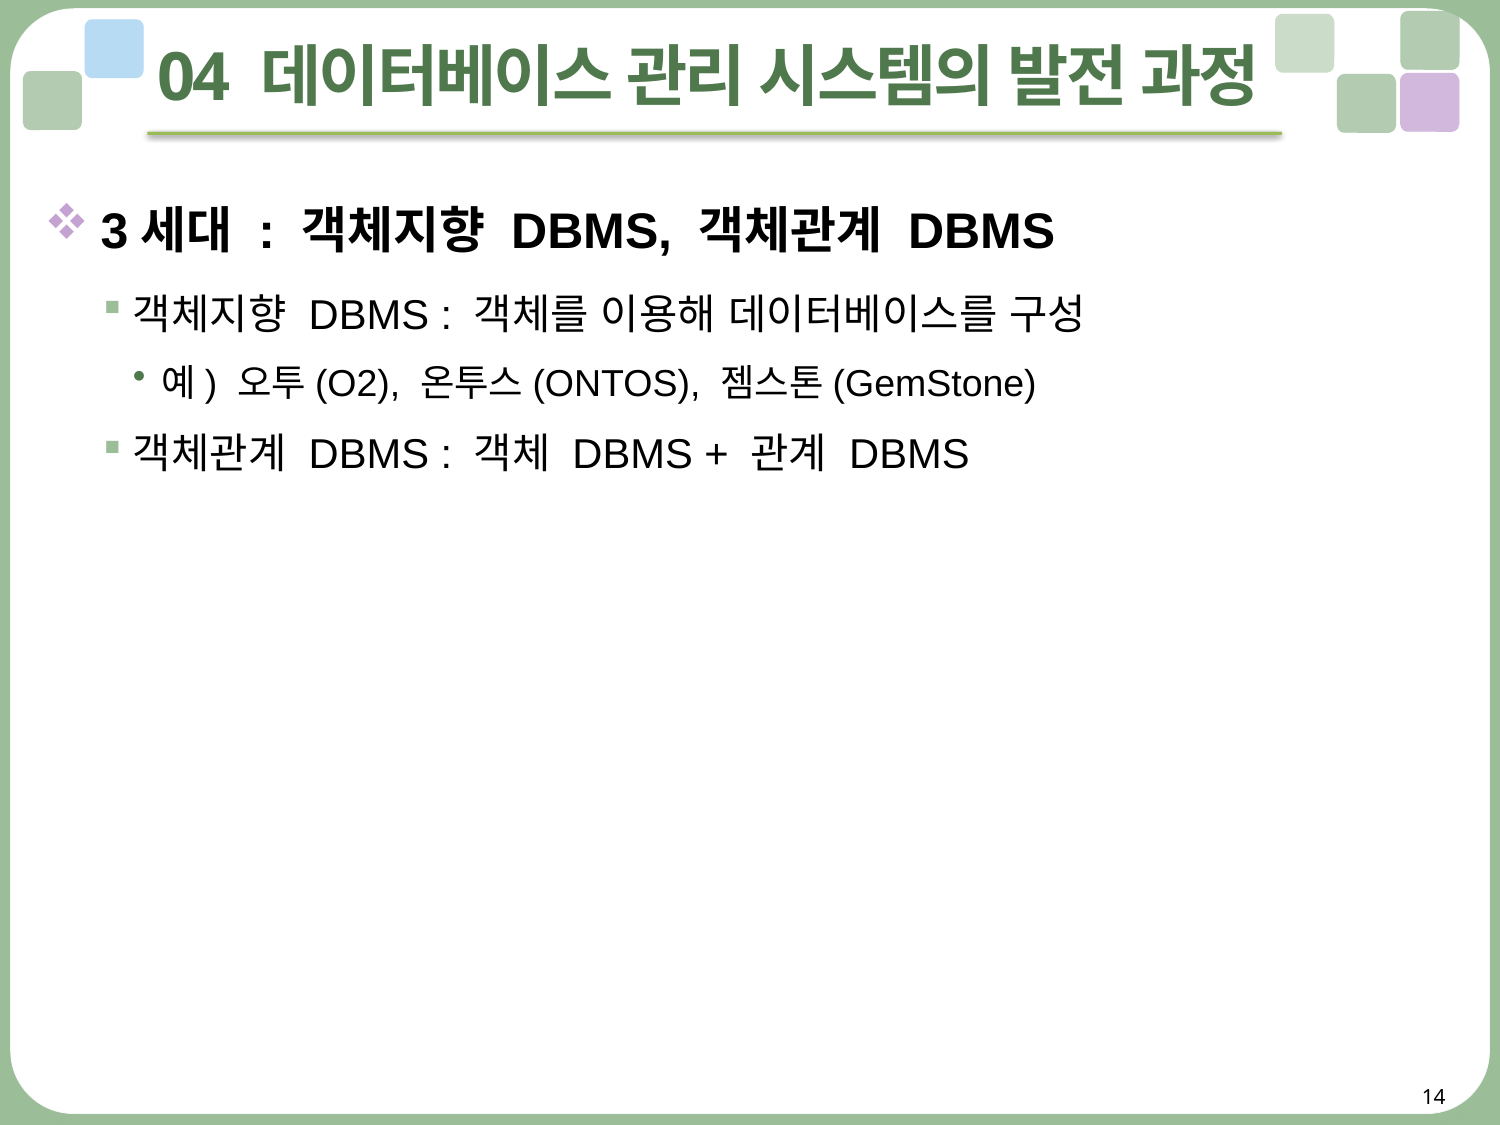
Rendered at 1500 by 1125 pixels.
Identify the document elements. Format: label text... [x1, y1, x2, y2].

title 04 데이터베이스 관리 시스템의 발전 과정 [142, 25, 1459, 123]
picture [0, 0, 1500, 1125]
list 3세대 : 객체지향 DBMS, 객체관계 DBMS 객체지향 DBMS : 객체를 이용해 데이터베이스를 구성 예) 오투(O2), 온투스(ONTOS), 젬스톤(GemStone) 객체관계 DBMS : 객체 DBMS + 관계 DBMS [29, 172, 1459, 1083]
